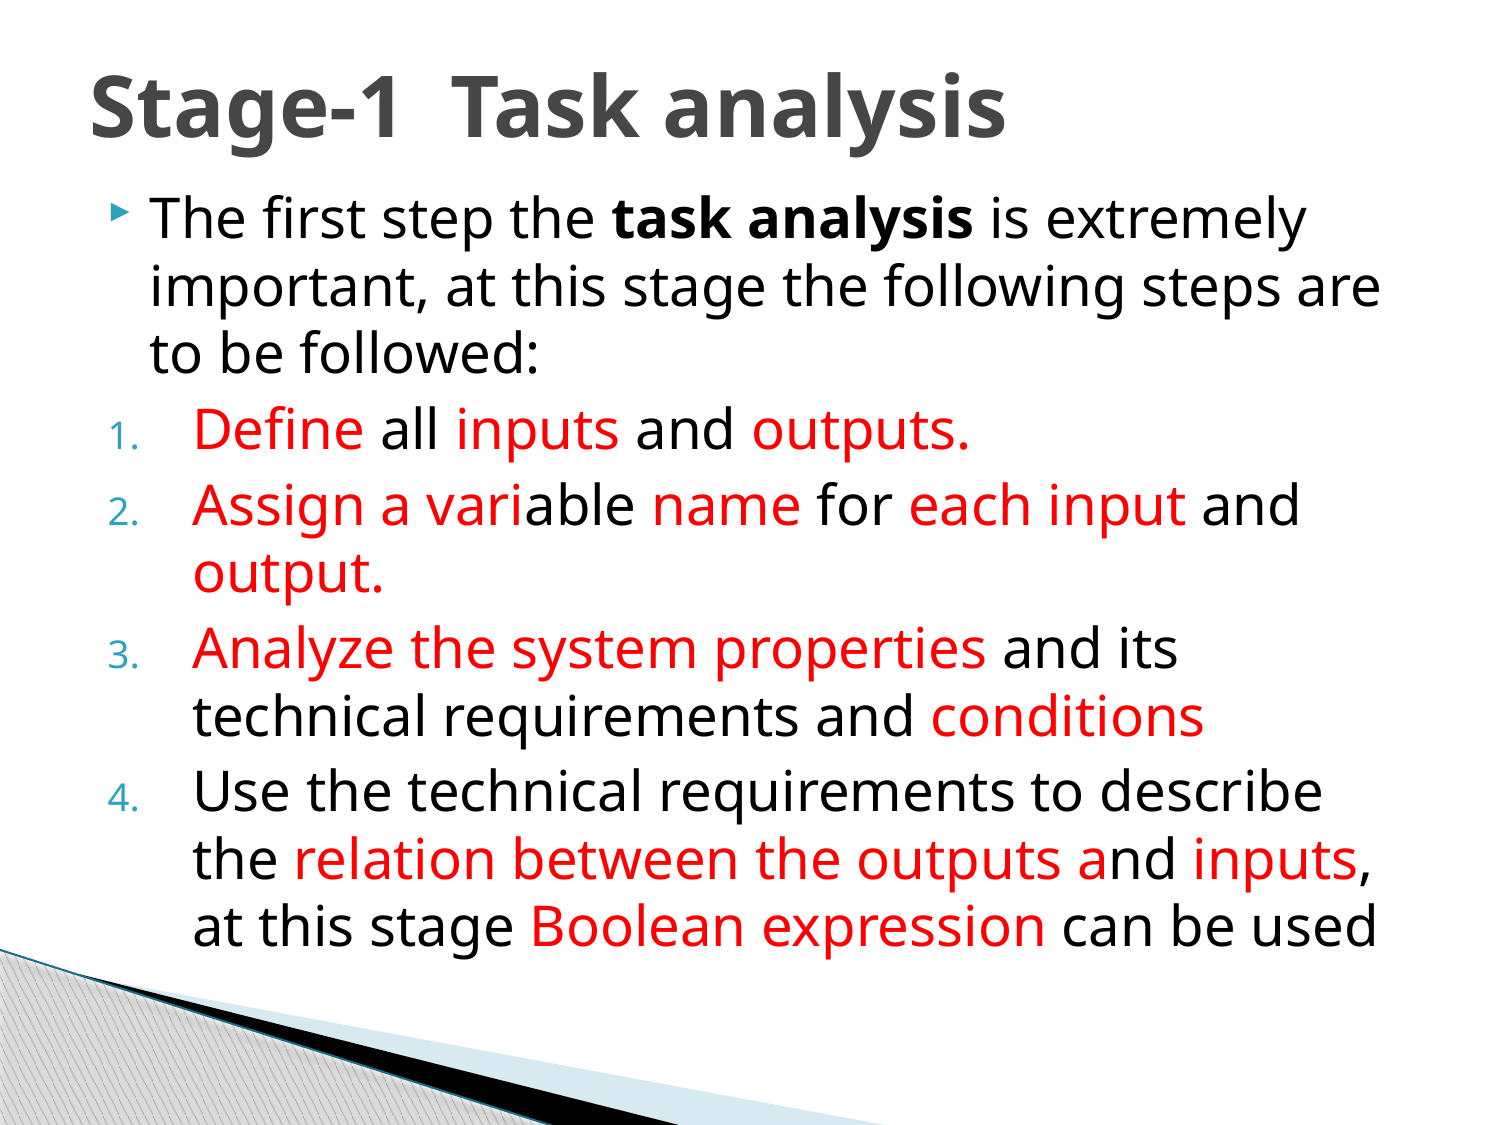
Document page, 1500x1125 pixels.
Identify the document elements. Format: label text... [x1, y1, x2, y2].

list The first step the task analysis is extremely important, at this stage the following steps are to be followed: Define all inputs and outputs. Assign a variable name for each input and output. Analyze the system properties and its technical requirements and conditions Use the technical requirements to describe the relation between the outputs and inputs, at this stage Boolean expression can be used [75, 174, 1425, 1038]
title Stage-1 Task analysis [75, 45, 1425, 163]
